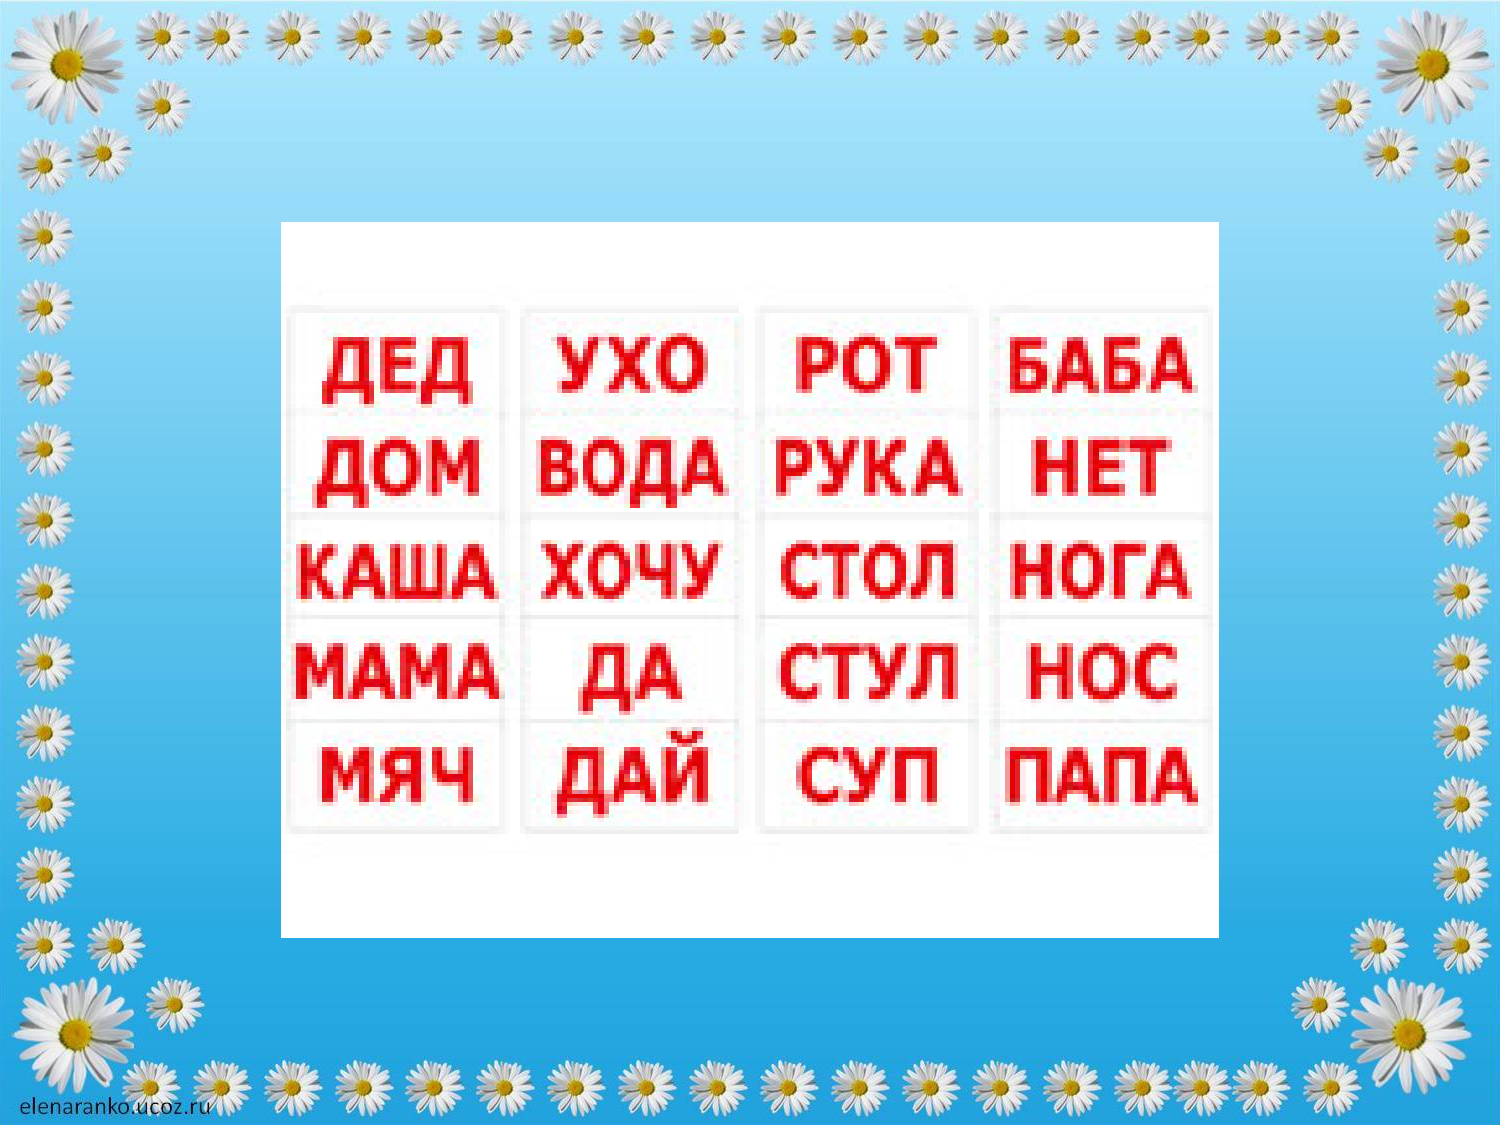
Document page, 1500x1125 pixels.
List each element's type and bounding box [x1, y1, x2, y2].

list [280, 222, 1219, 938]
picture [0, 0, 1500, 1125]
